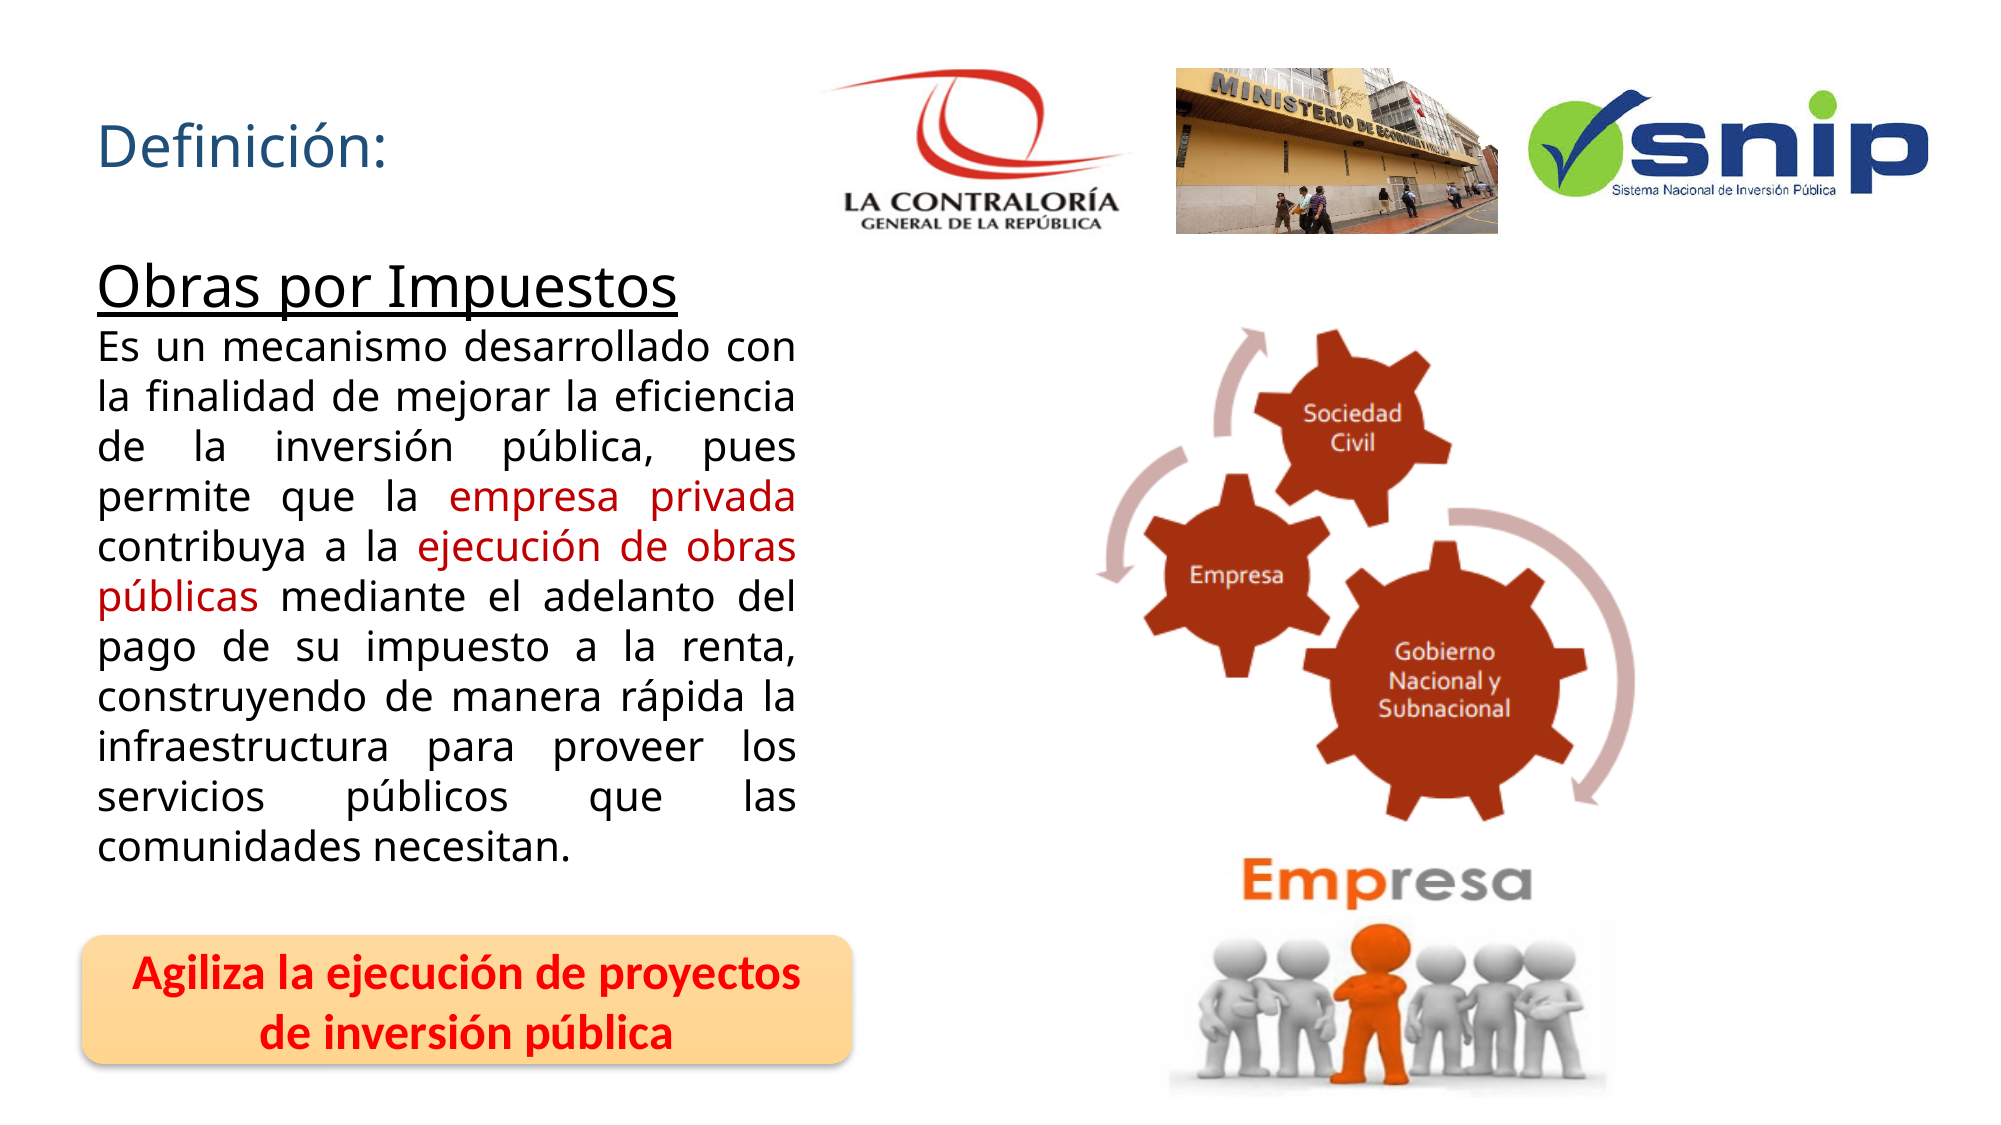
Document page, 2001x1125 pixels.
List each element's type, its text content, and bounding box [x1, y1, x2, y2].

text_box Definición: Obras por Impuestos Es un mecanismo desarrollado con la finalidad de mejorar la eficiencia de la inversión pública, pues permite que la empresa privada contribuya a la ejecución de obras públicas mediante el adelanto del pago de su impuesto a la renta, construyendo de manera rápida la infraestructura para proveer los servicios públicos que las comunidades necesitan. [82, 22, 812, 877]
picture [1175, 68, 1498, 234]
picture [808, 36, 1148, 254]
picture [1106, 847, 1682, 1098]
picture [1089, 312, 1638, 835]
picture [1526, 88, 1930, 199]
text_box Agiliza la ejecución de proyectos de inversión pública [81, 934, 853, 1065]
